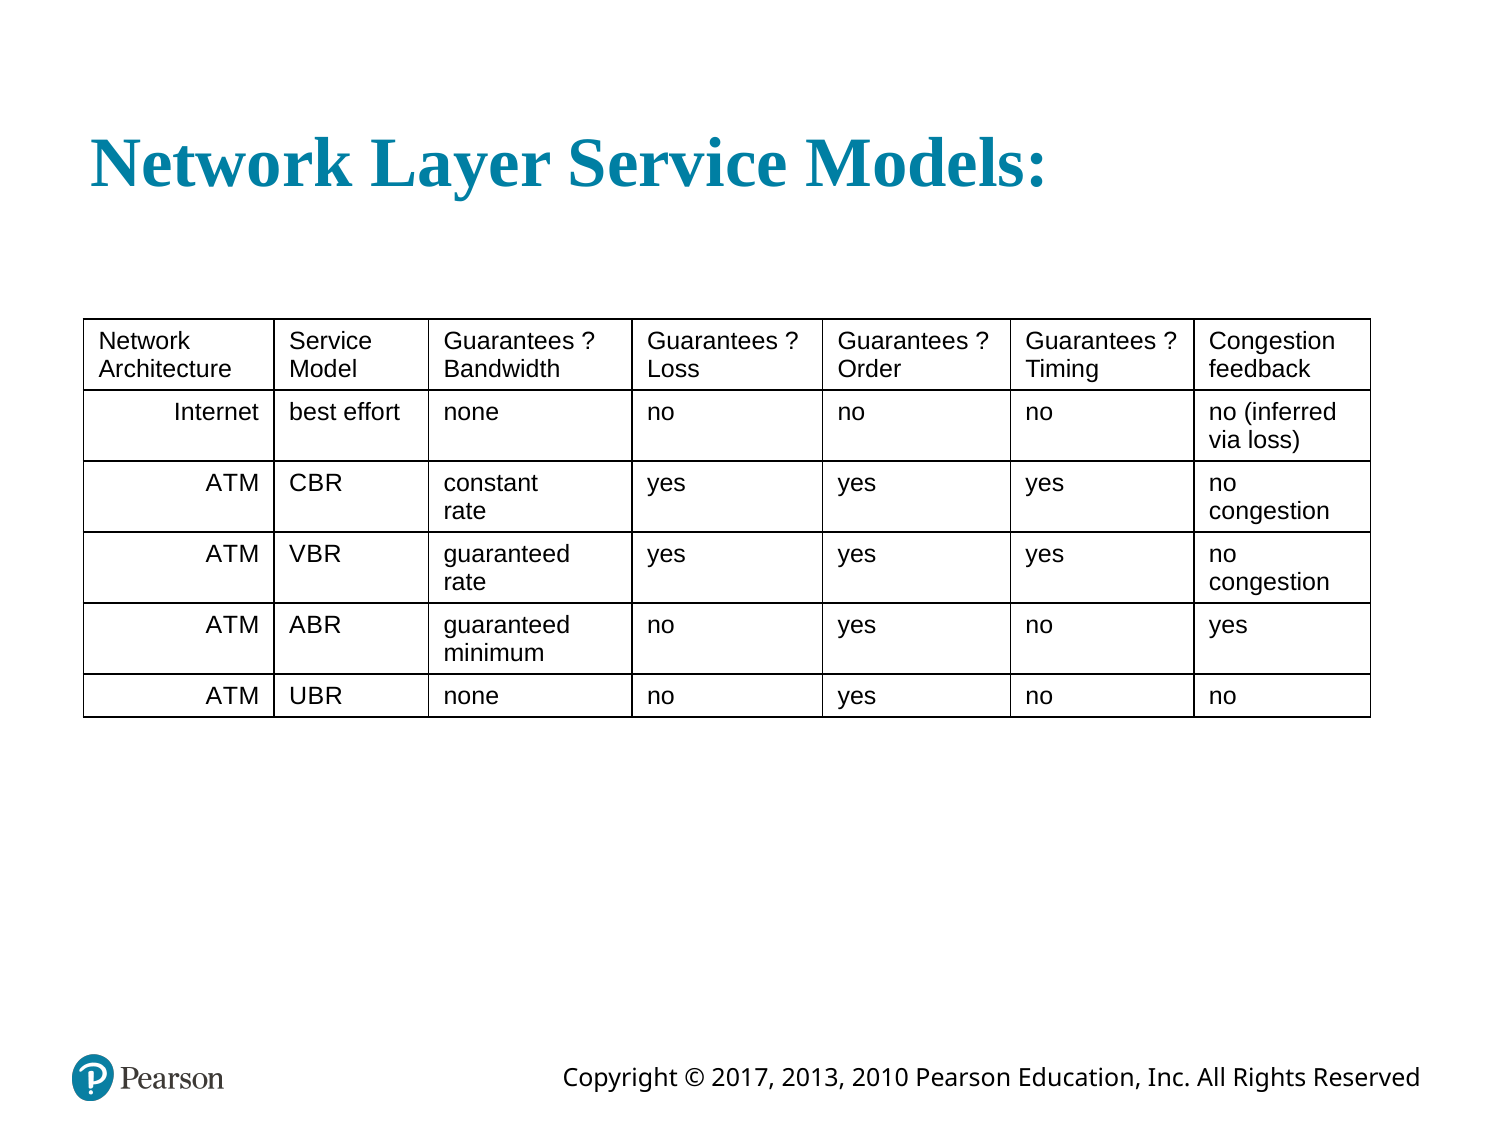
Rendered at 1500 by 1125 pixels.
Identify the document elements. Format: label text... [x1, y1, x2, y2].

title Network Layer Service Models: [75, 35, 1425, 216]
table_cell guaranteed minimum [429, 604, 631, 673]
table_cell no [1195, 675, 1370, 716]
table_header Service Model [275, 320, 428, 389]
picture [80, 1063, 106, 1088]
table_cell yes [633, 462, 822, 531]
table_header Guarantees ? Timing [1011, 320, 1193, 389]
table_cell C B R [275, 462, 428, 531]
table_cell A T M [84, 604, 273, 673]
table_cell constant rate [429, 462, 631, 531]
table_cell Internet [84, 391, 273, 460]
table_cell none [429, 391, 631, 460]
table_cell no [1011, 604, 1193, 673]
table_cell no [633, 675, 822, 716]
table_cell best effort [275, 391, 428, 460]
table_cell A T M [84, 462, 273, 531]
table_cell no [823, 391, 1010, 460]
table_cell yes [633, 533, 822, 602]
table_header Congestion feedback [1195, 320, 1370, 389]
table_cell no [1011, 391, 1193, 460]
table_cell yes [823, 604, 1010, 673]
table_cell no [633, 604, 822, 673]
table_cell no [1011, 675, 1193, 716]
table_cell none [429, 675, 631, 716]
picture [98, 1054, 224, 1101]
table_cell yes [1011, 462, 1193, 531]
table_cell guaranteed rate [429, 533, 631, 602]
table_header Guarantees ? Loss [633, 320, 822, 389]
table_cell yes [823, 462, 1010, 531]
table_cell yes [1195, 604, 1370, 673]
table_header Network Architecture [84, 320, 273, 389]
table_cell A B R [275, 604, 428, 673]
table_cell V B R [275, 533, 428, 602]
table_header Guarantees ? Order [823, 320, 1010, 389]
table_cell no congestion [1195, 533, 1370, 602]
table_cell no (inferred via loss) [1195, 391, 1370, 460]
table_cell yes [1011, 533, 1193, 602]
picture [72, 1087, 83, 1101]
table_header Guarantees ? Bandwidth [429, 320, 631, 389]
table_cell A T M [84, 675, 273, 716]
table_cell U B R [275, 675, 428, 716]
table_cell A T M [84, 533, 273, 602]
table_cell yes [823, 533, 1010, 602]
table_cell yes [823, 675, 1010, 716]
picture [72, 1054, 88, 1070]
table_cell no congestion [1195, 462, 1370, 531]
table_cell no [633, 391, 822, 460]
